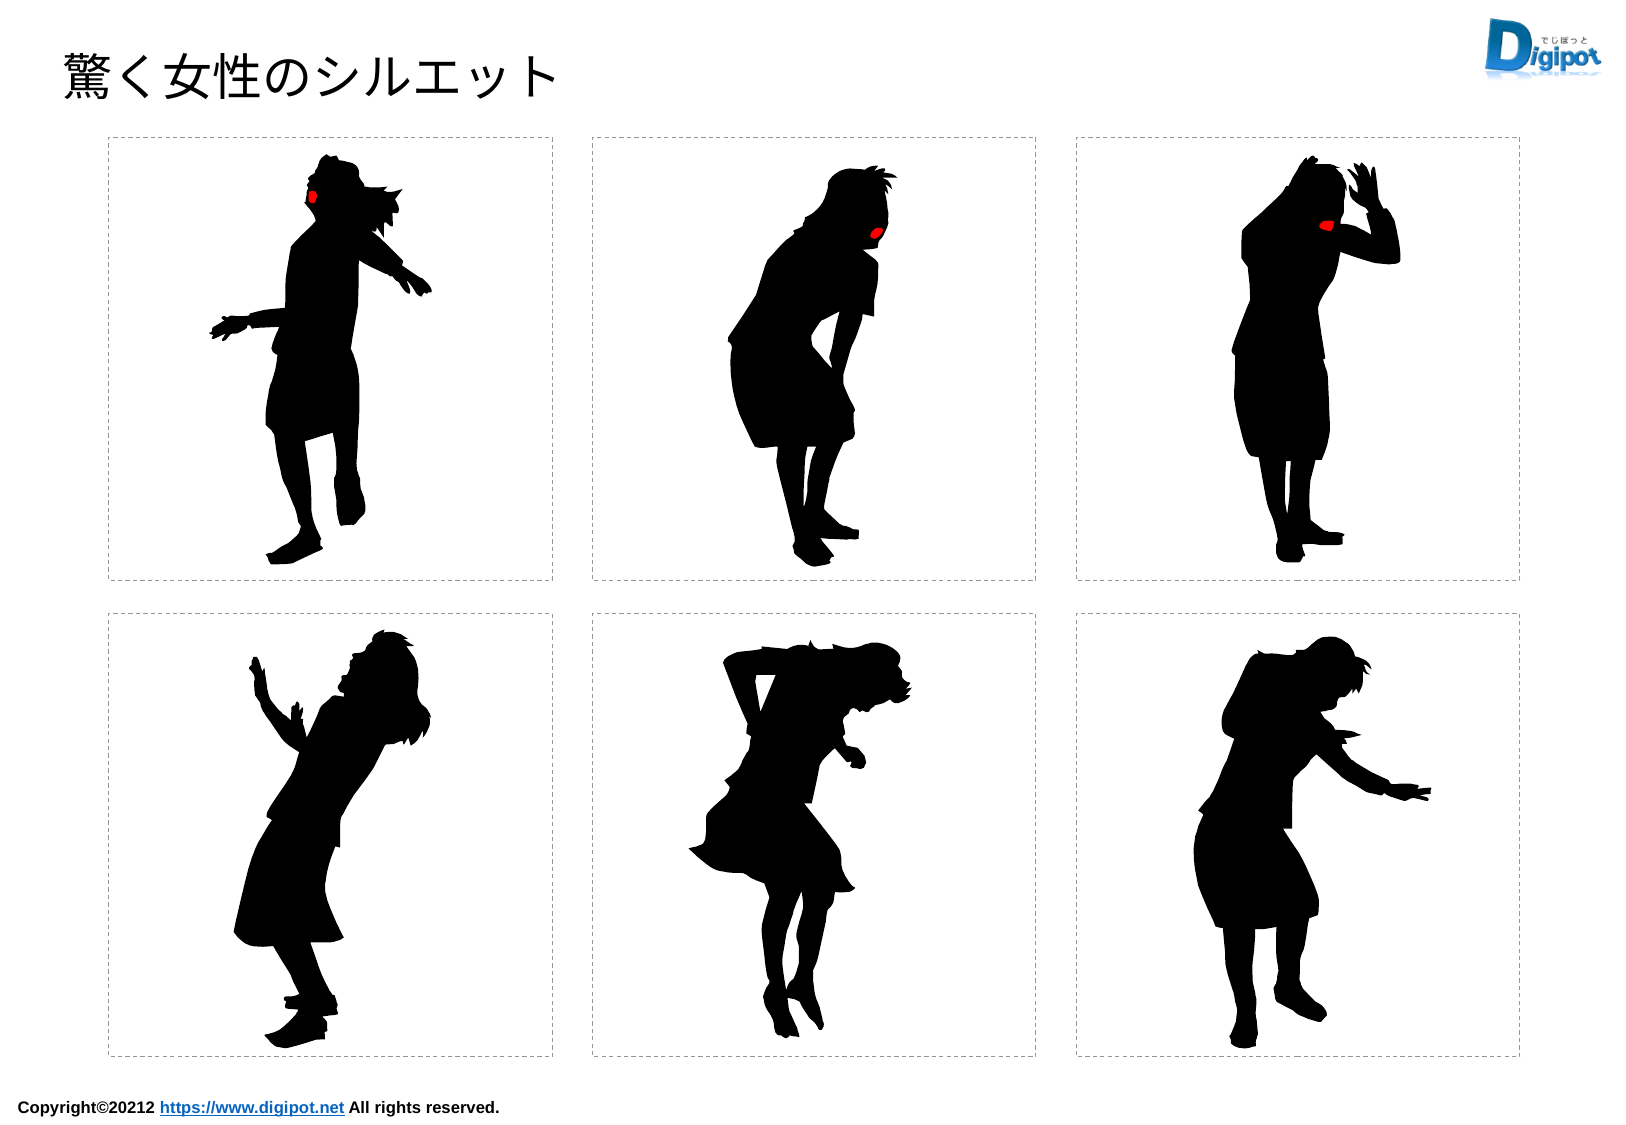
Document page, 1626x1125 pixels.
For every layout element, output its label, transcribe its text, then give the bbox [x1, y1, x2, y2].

picture [1485, 18, 1602, 82]
text_box [233, 629, 432, 1049]
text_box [1231, 155, 1401, 563]
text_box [209, 154, 432, 565]
text_box [1193, 636, 1432, 1049]
text_box [688, 639, 912, 1039]
text_box 驚く女性のシルエット [47, 38, 578, 113]
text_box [727, 165, 898, 567]
